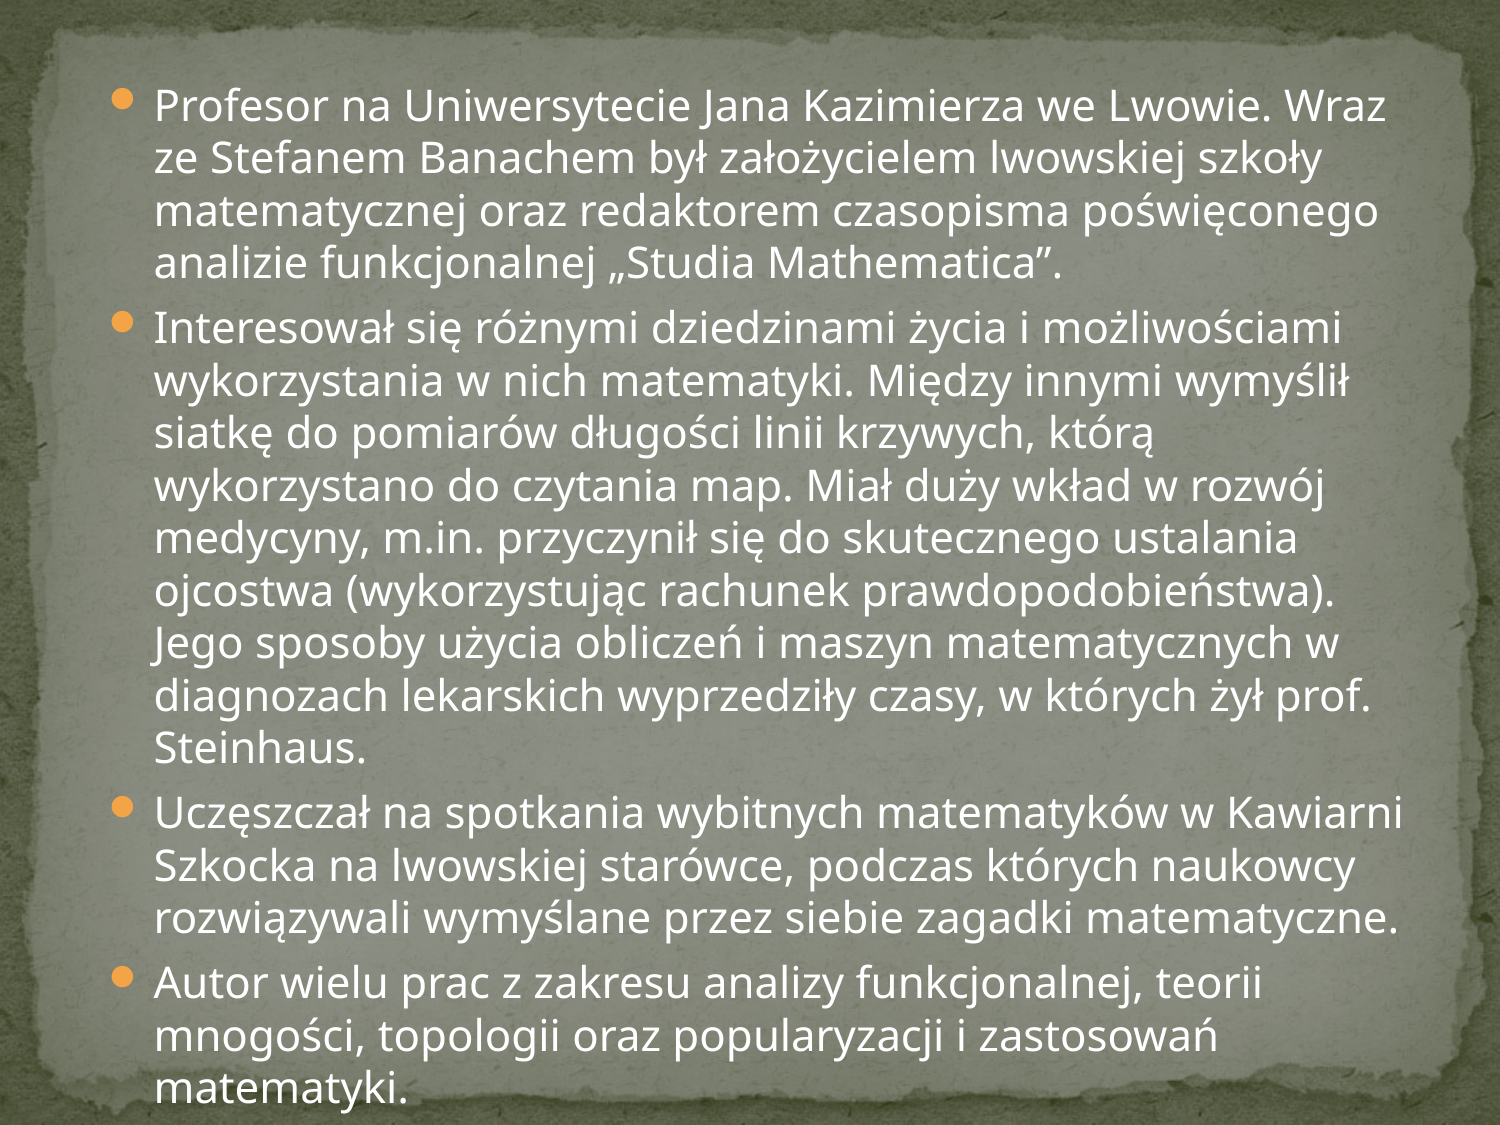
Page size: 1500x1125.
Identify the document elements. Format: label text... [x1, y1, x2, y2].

list Profesor na Uniwersytecie Jana Kazimierza we Lwowie. Wraz ze Stefanem Banachem był założycielem lwowskiej szkoły matematycznej oraz redaktorem czasopisma poświęconego analizie funkcjonalnej „Studia Mathematica”. Interesował się różnymi dziedzinami życia i możliwościami wykorzystania w nich matematyki. Między innymi wymyślił siatkę do pomiarów długości linii krzywych, którą wykorzystano do czytania map. Miał duży wkład w rozwój medycyny, m.in. przyczynił się do skutecznego ustalania ojcostwa (wykorzystując rachunek prawdopodobieństwa). Jego sposoby użycia obliczeń i maszyn matematycznych w diagnozach lekarskich wyprzedziły czasy, w których żył prof. Steinhaus. Uczęszczał na spotkania wybitnych matematyków w Kawiarni Szkocka na lwowskiej starówce, podczas których naukowcy rozwiązywali wymyślane przez siebie zagadki matematyczne. Autor wielu prac z zakresu analizy funkcjonalnej, teorii mnogości, topologii oraz popularyzacji i zastosowań matematyki. [93, 70, 1444, 1043]
